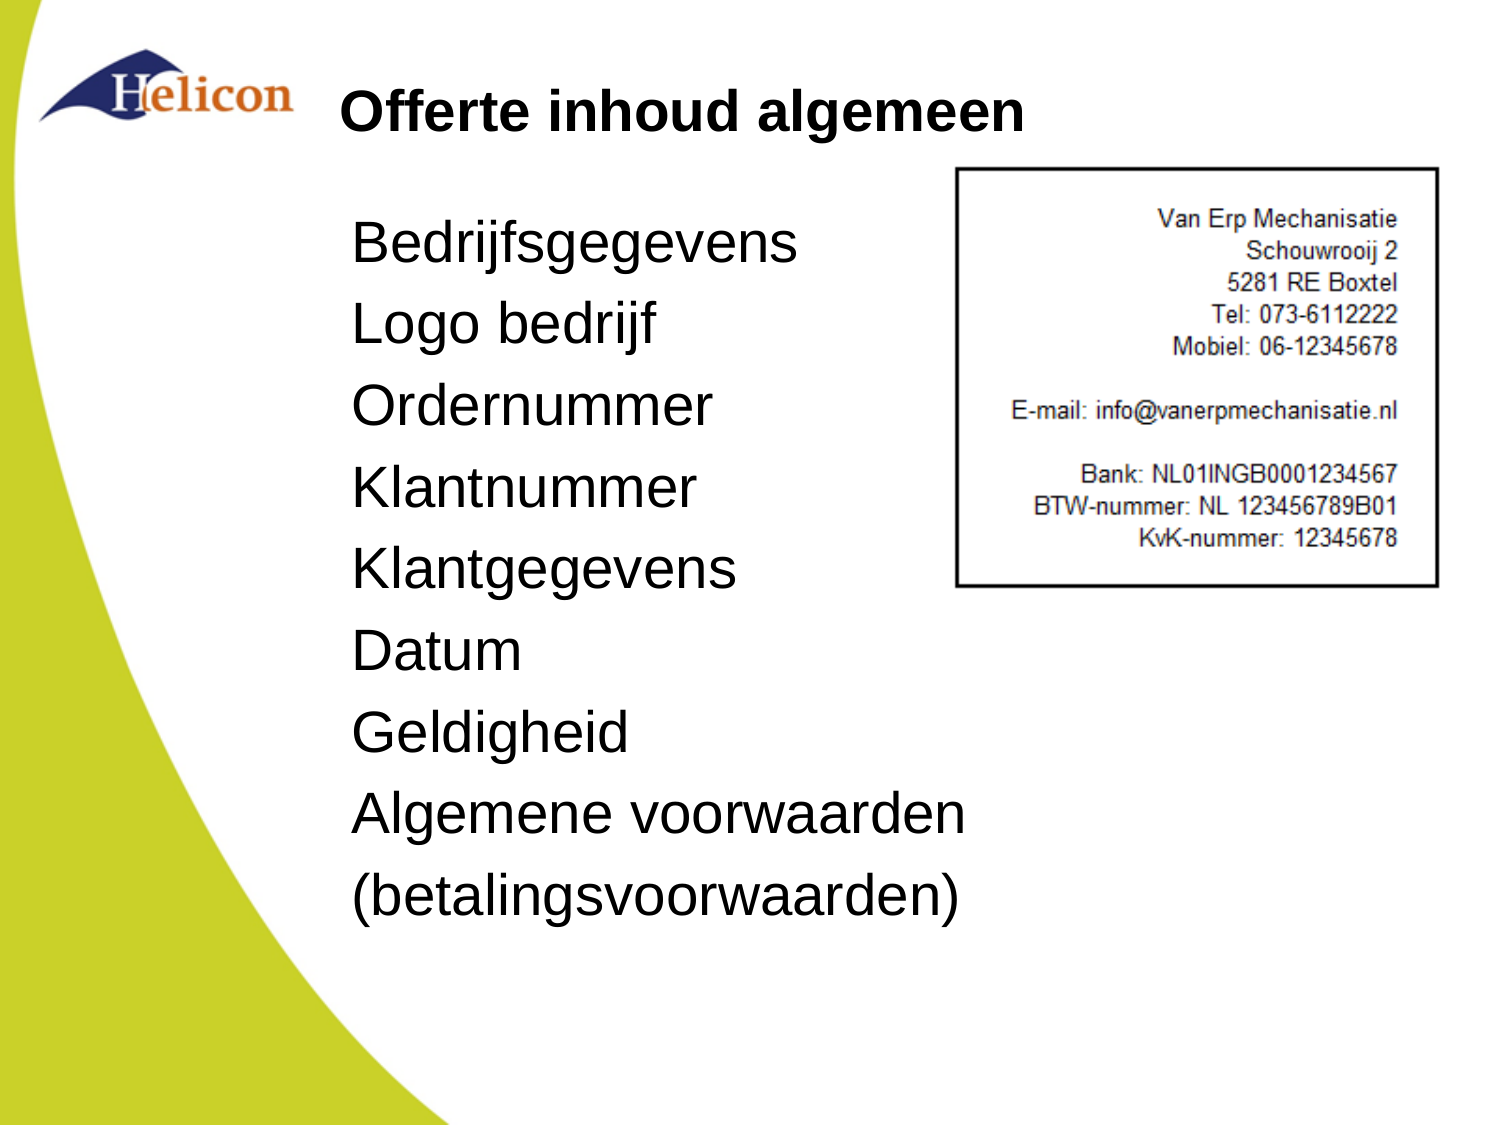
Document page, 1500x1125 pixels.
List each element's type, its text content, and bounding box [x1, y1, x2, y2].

title Offerte inhoud algemeen [324, 54, 1415, 161]
picture [0, 0, 1500, 1125]
list Bedrijfsgegevens Logo bedrijf Ordernummer Klantnummer Klantgegevens Datum Geldigheid Algemene voorwaarden (betalingsvoorwaarden) [336, 196, 1425, 1005]
